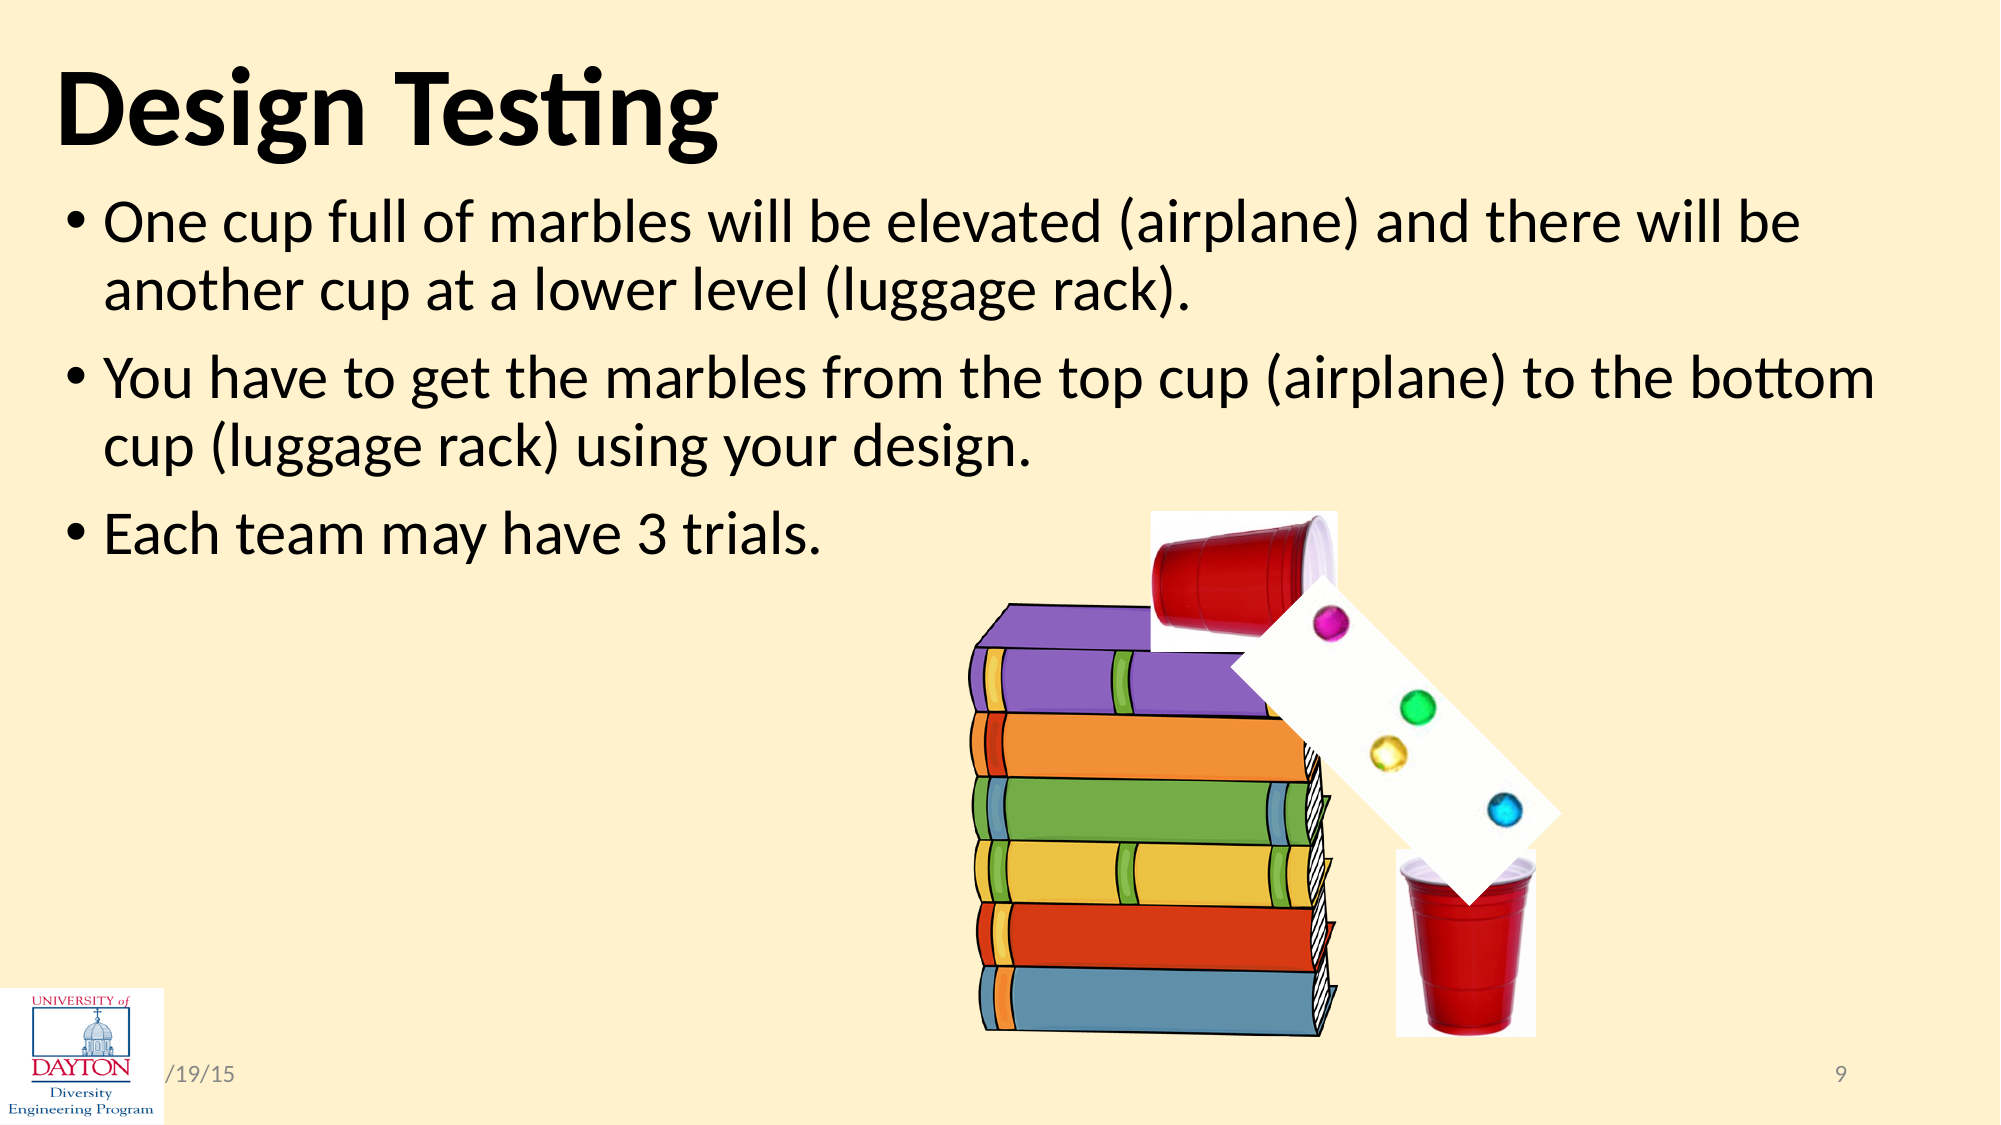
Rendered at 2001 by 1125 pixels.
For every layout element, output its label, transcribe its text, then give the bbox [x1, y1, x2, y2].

list One cup full of marbles will be elevated (airplane) and there will be another cup at a lower level (luggage rack). You have to get the marbles from the top cup (airplane) to the bottom cup (luggage rack) using your design. Each team may have 3 trials. [50, 181, 1935, 996]
picture [0, 988, 165, 1125]
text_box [968, 511, 1563, 1037]
text_box Design Testing [40, 5, 1599, 214]
